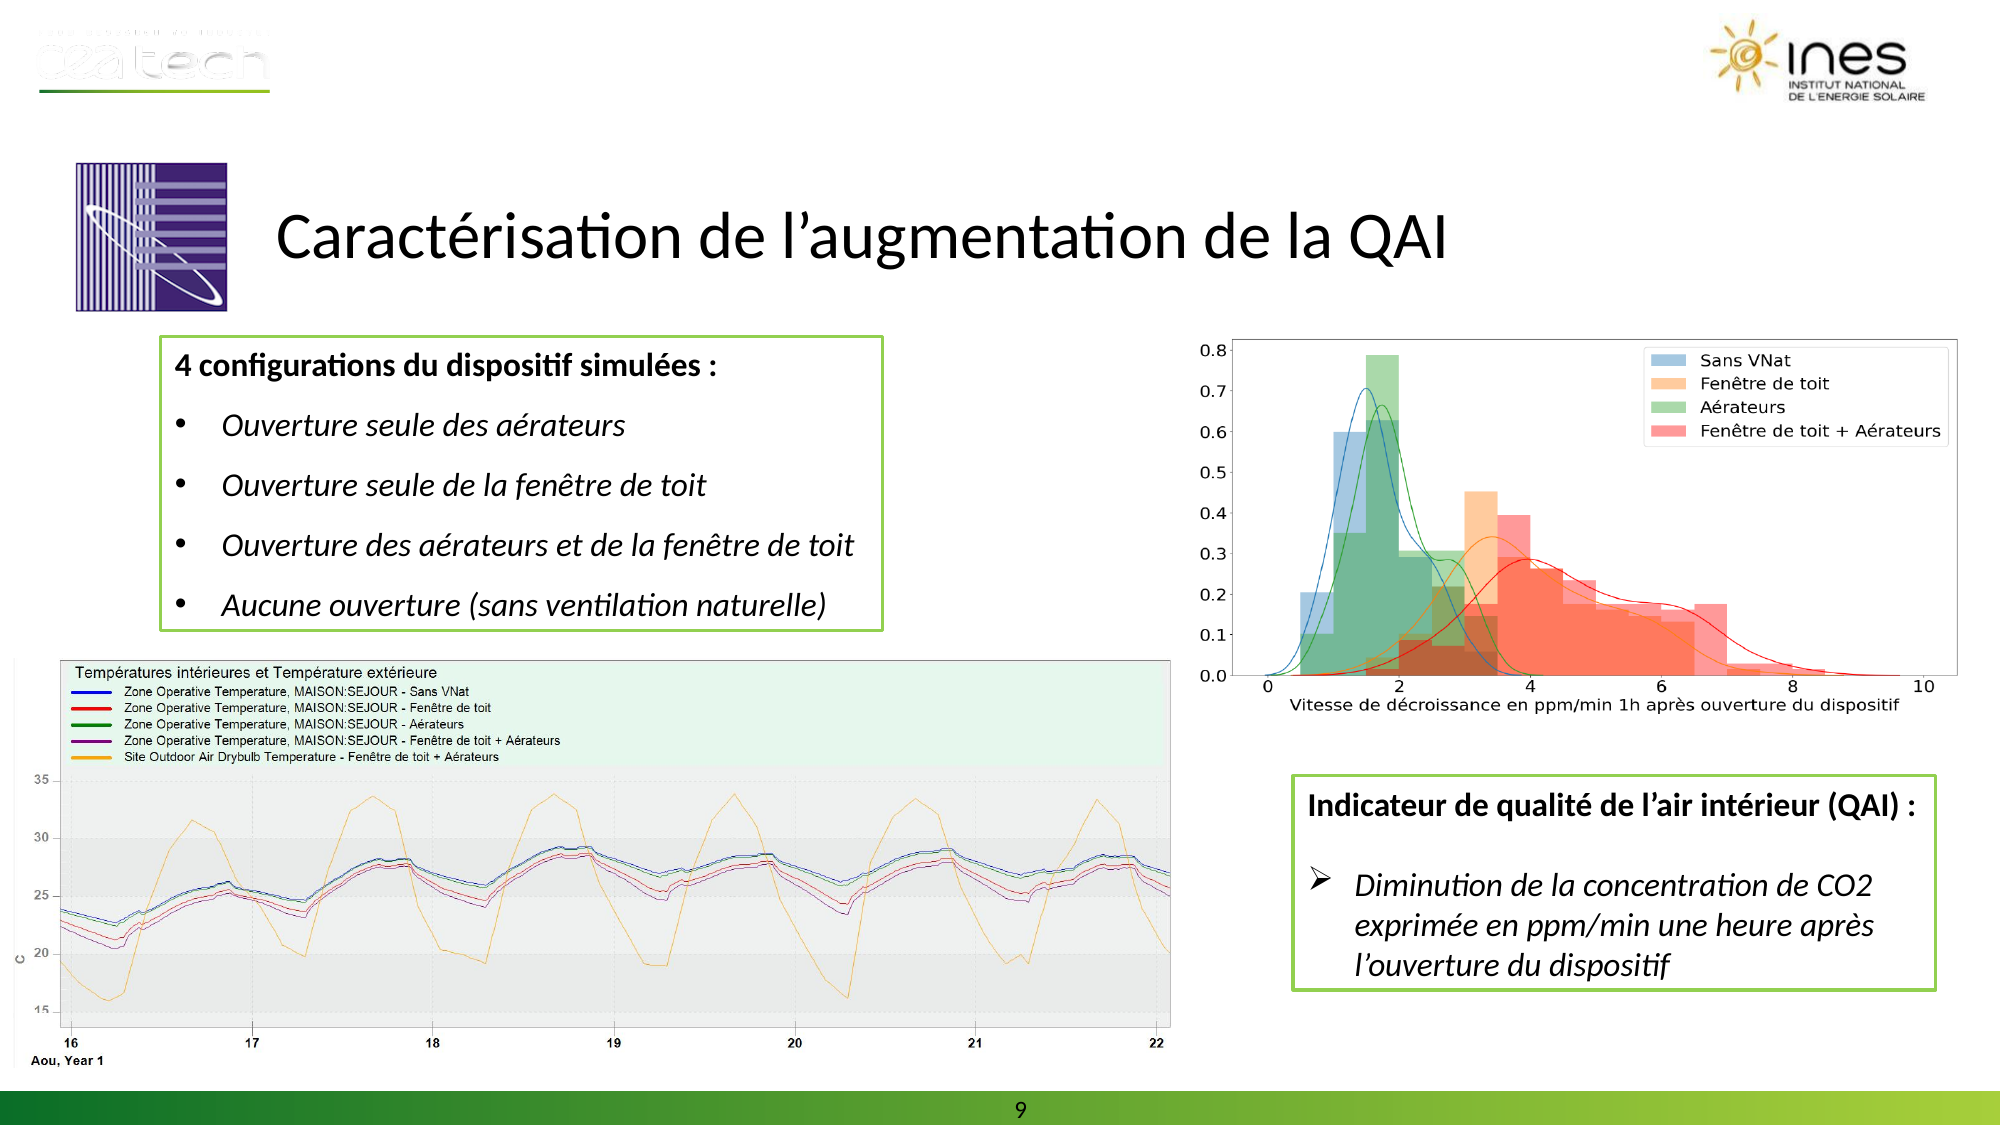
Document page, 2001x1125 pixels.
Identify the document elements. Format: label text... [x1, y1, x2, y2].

picture [1199, 336, 1960, 715]
picture [75, 162, 230, 312]
text_box 4 configurations du dispositif simulées : Ouverture seule des aérateurs Ouverture seule de la fenêtre de toit Ouverture des aérateurs et de la fenêtre de toit Aucune ouverture (sans ventilation naturelle) [160, 336, 883, 631]
slide_number 9 [957, 1092, 1042, 1125]
picture [36, 30, 270, 93]
picture [13, 658, 1172, 1068]
title Caractérisation de l’augmentation de la QAI [261, 194, 1615, 279]
picture [1703, 13, 1932, 107]
text_box Indicateur de qualité de l’air intérieur (QAI) : Diminution de la concentration de CO2 exprimée en ppm/min une heure après l’ouverture du dispositif [1293, 775, 1936, 991]
